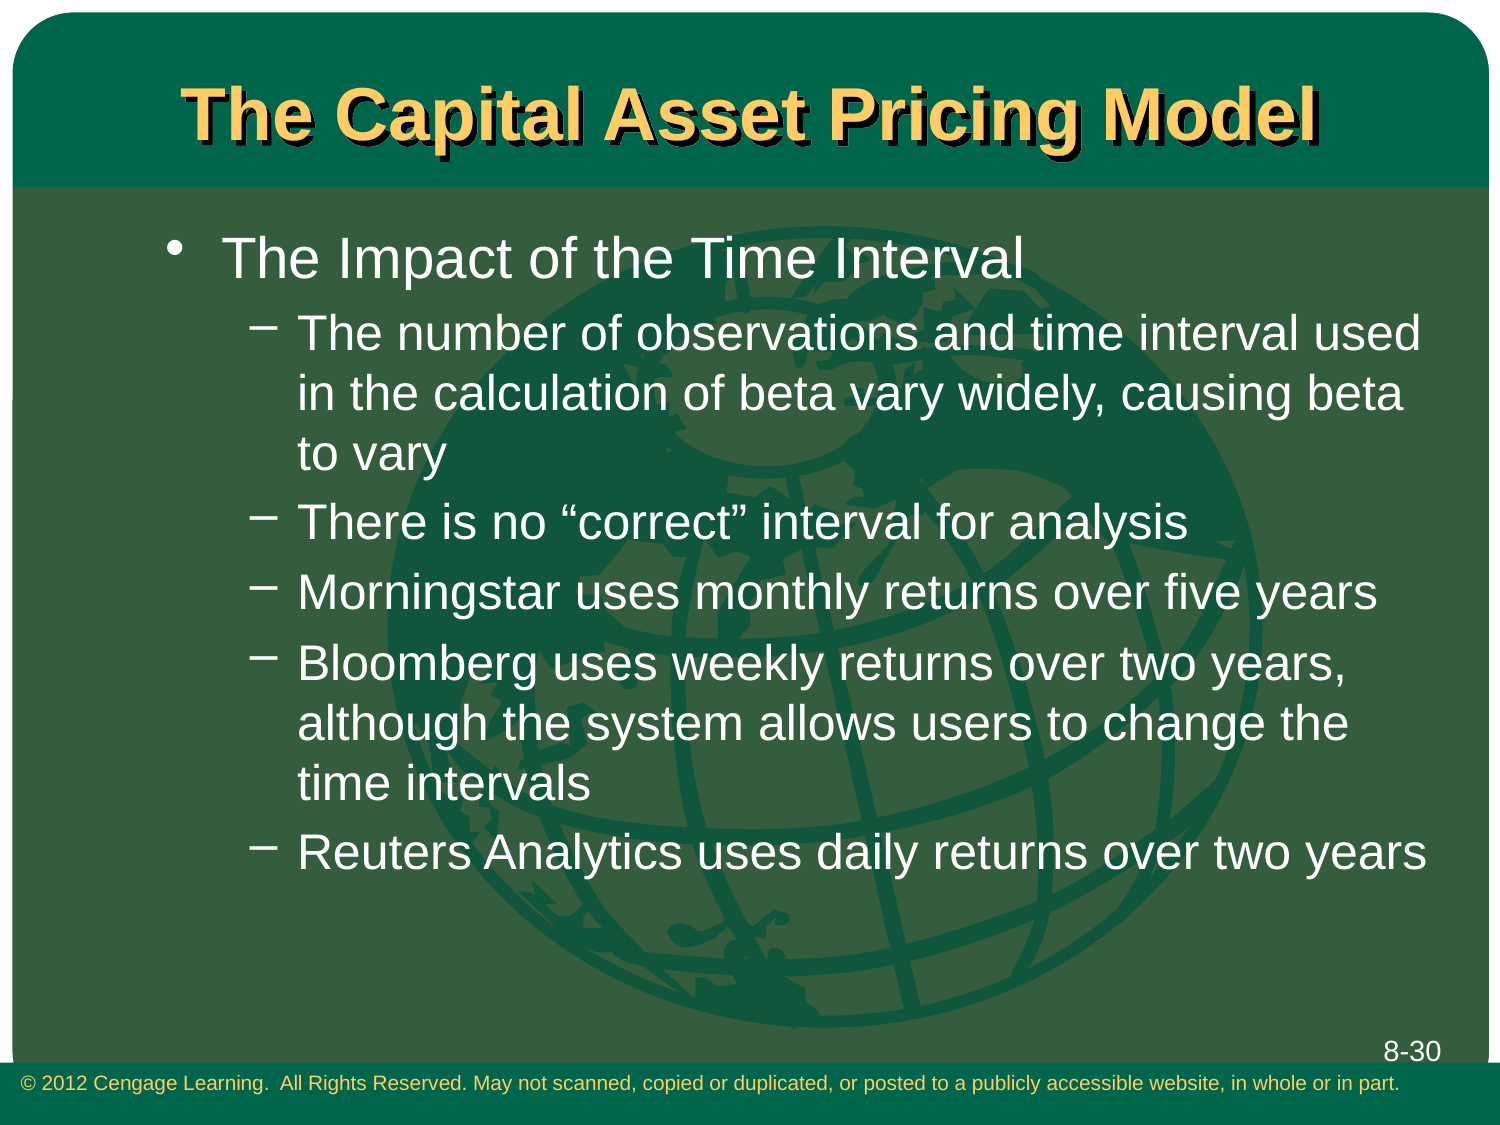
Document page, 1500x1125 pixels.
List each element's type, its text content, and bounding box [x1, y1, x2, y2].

list The Impact of the Time Interval The number of observations and time interval used in the calculation of beta vary widely, causing beta to vary There is no “correct” interval for analysis Morningstar uses monthly returns over five years Bloomberg uses weekly returns over two years, although the system allows users to change the time intervals Reuters Analytics uses daily returns over two years [150, 212, 1463, 1013]
title The Capital Asset Pricing Model [75, 32, 1425, 188]
slide_number 8-30 [1325, 1025, 1500, 1062]
footer © 2012 Cengage Learning. All Rights Reserved. May not scanned, copied or duplicated, or posted to a publicly accessible website, in whole or in part. [0, 1062, 1500, 1125]
